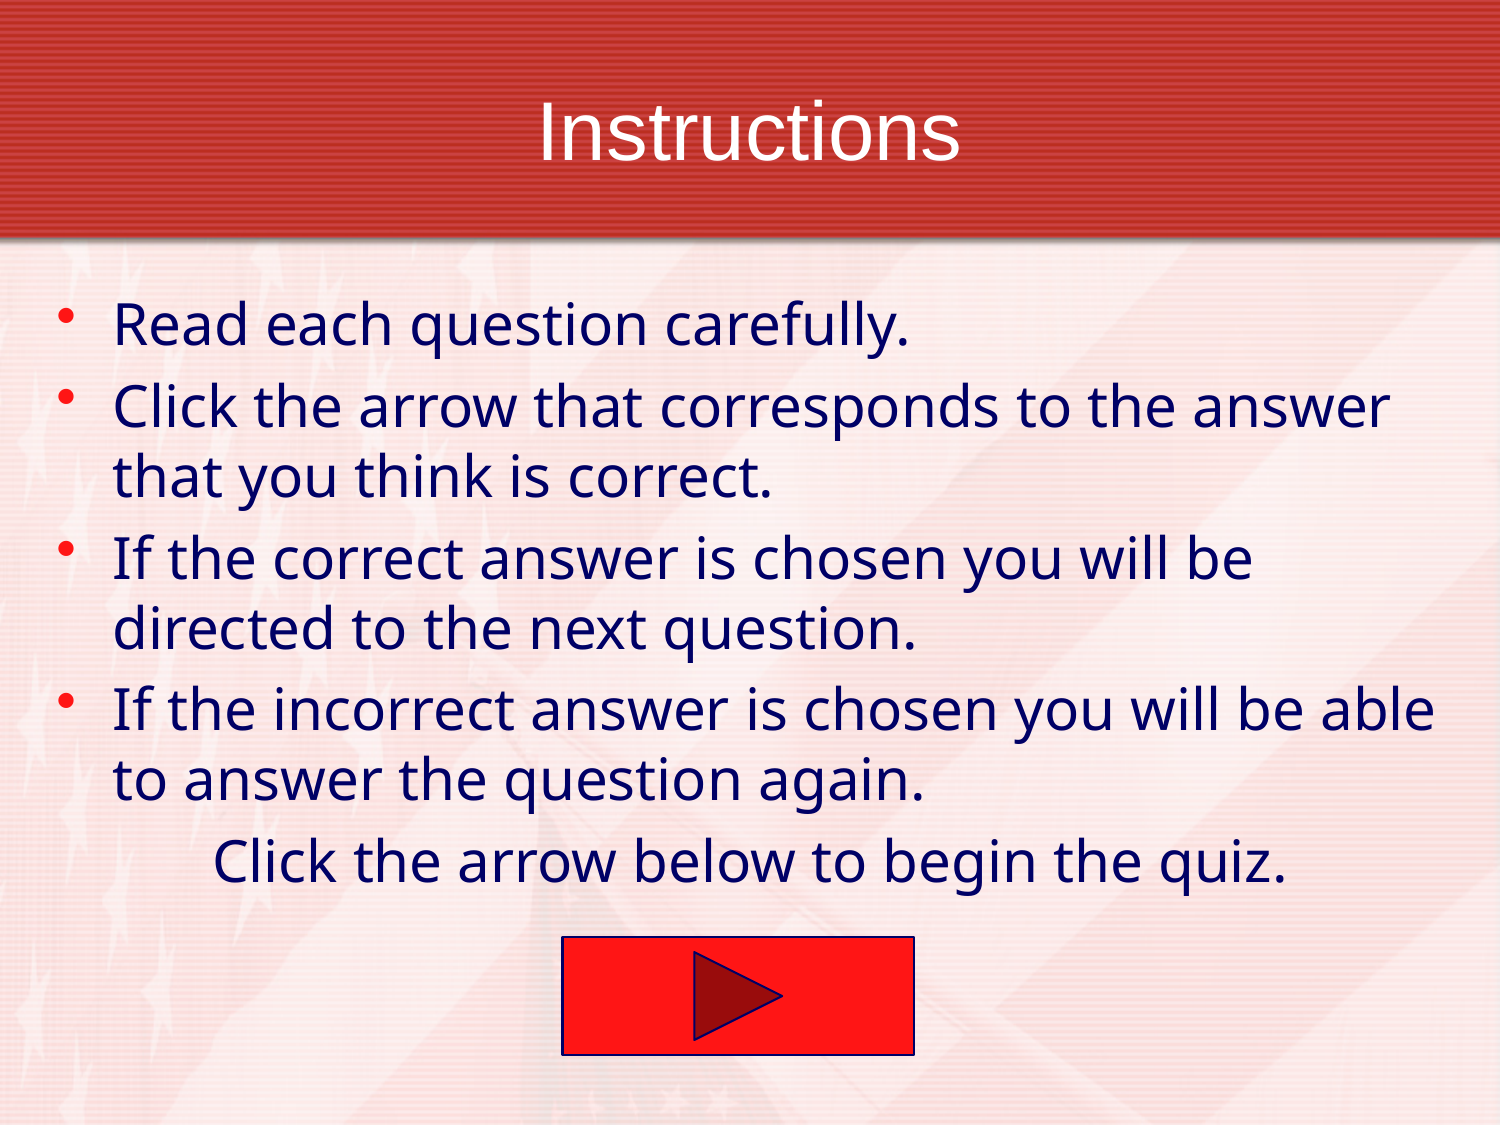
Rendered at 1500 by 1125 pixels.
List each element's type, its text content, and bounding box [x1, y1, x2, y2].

title Instructions [40, 42, 1460, 186]
picture [0, 0, 1500, 1125]
text_box [562, 937, 915, 1055]
list Read each question carefully. Click the arrow that corresponds to the answer that you think is correct. If the correct answer is chosen you will be directed to the next question. If the incorrect answer is chosen you will be able to answer the question again. Click the arrow below to begin the quiz. [40, 279, 1460, 1095]
